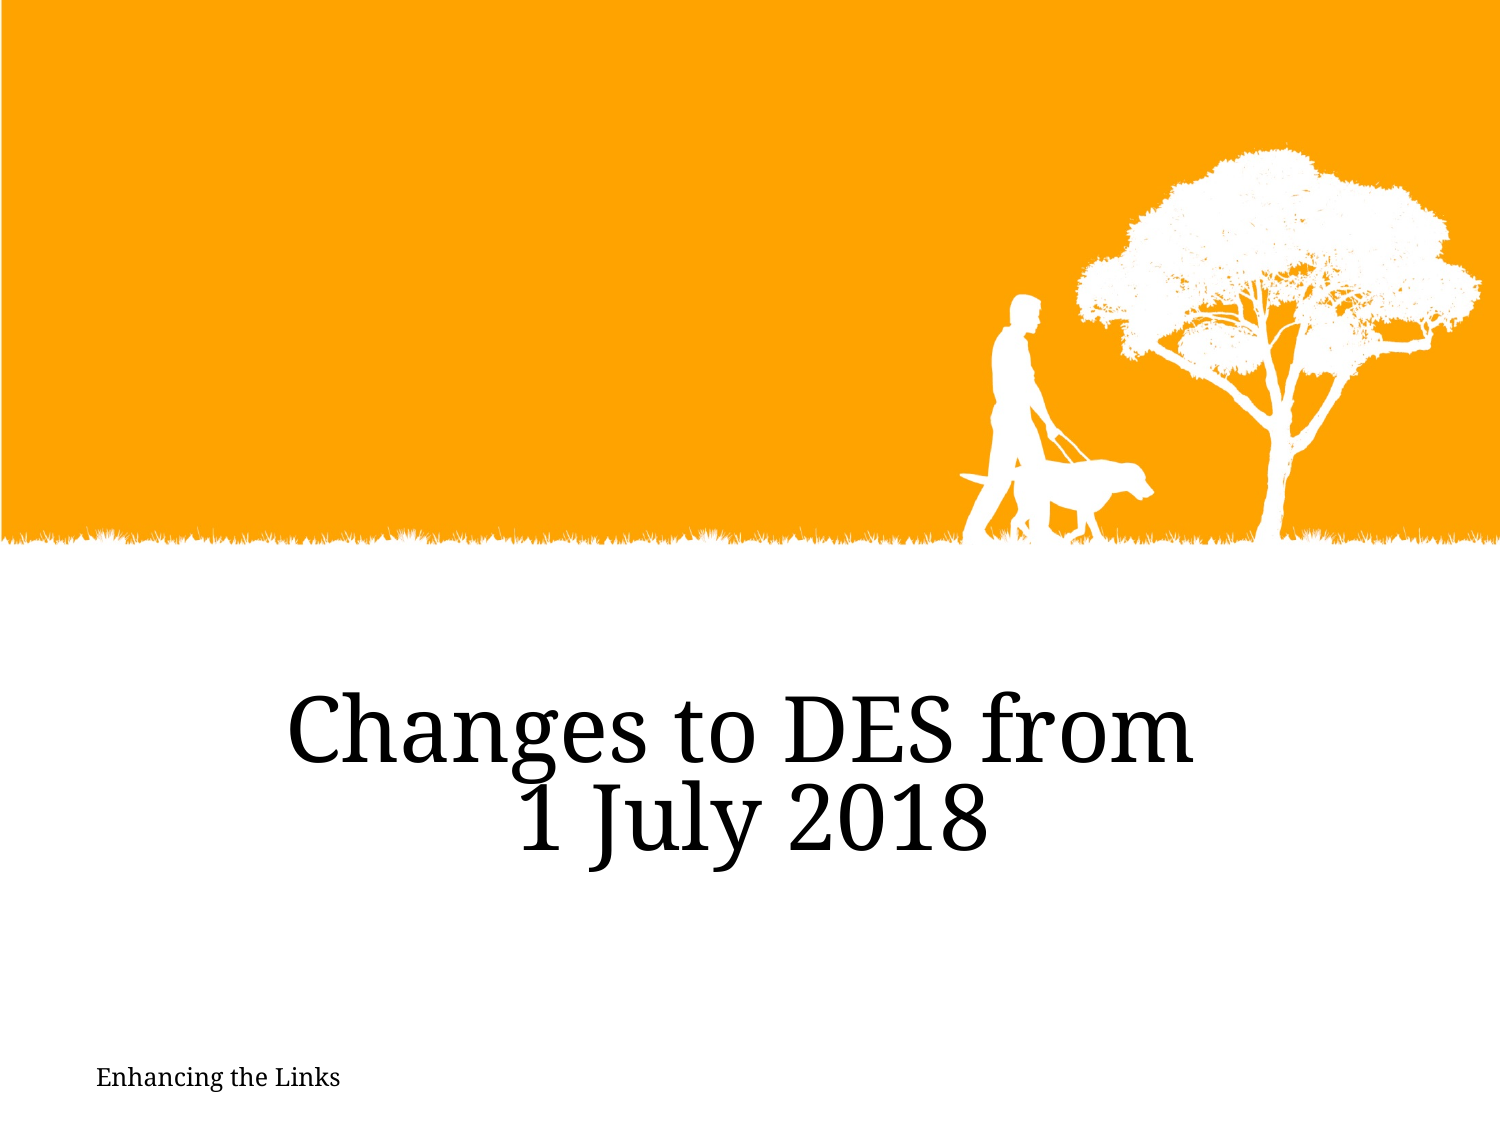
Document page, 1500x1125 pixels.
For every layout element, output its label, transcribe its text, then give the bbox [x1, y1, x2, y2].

title Changes to DES from 1 July 2018 [95, 692, 1388, 882]
footer Enhancing the Links [96, 1048, 1164, 1109]
picture [0, 0, 1500, 1125]
